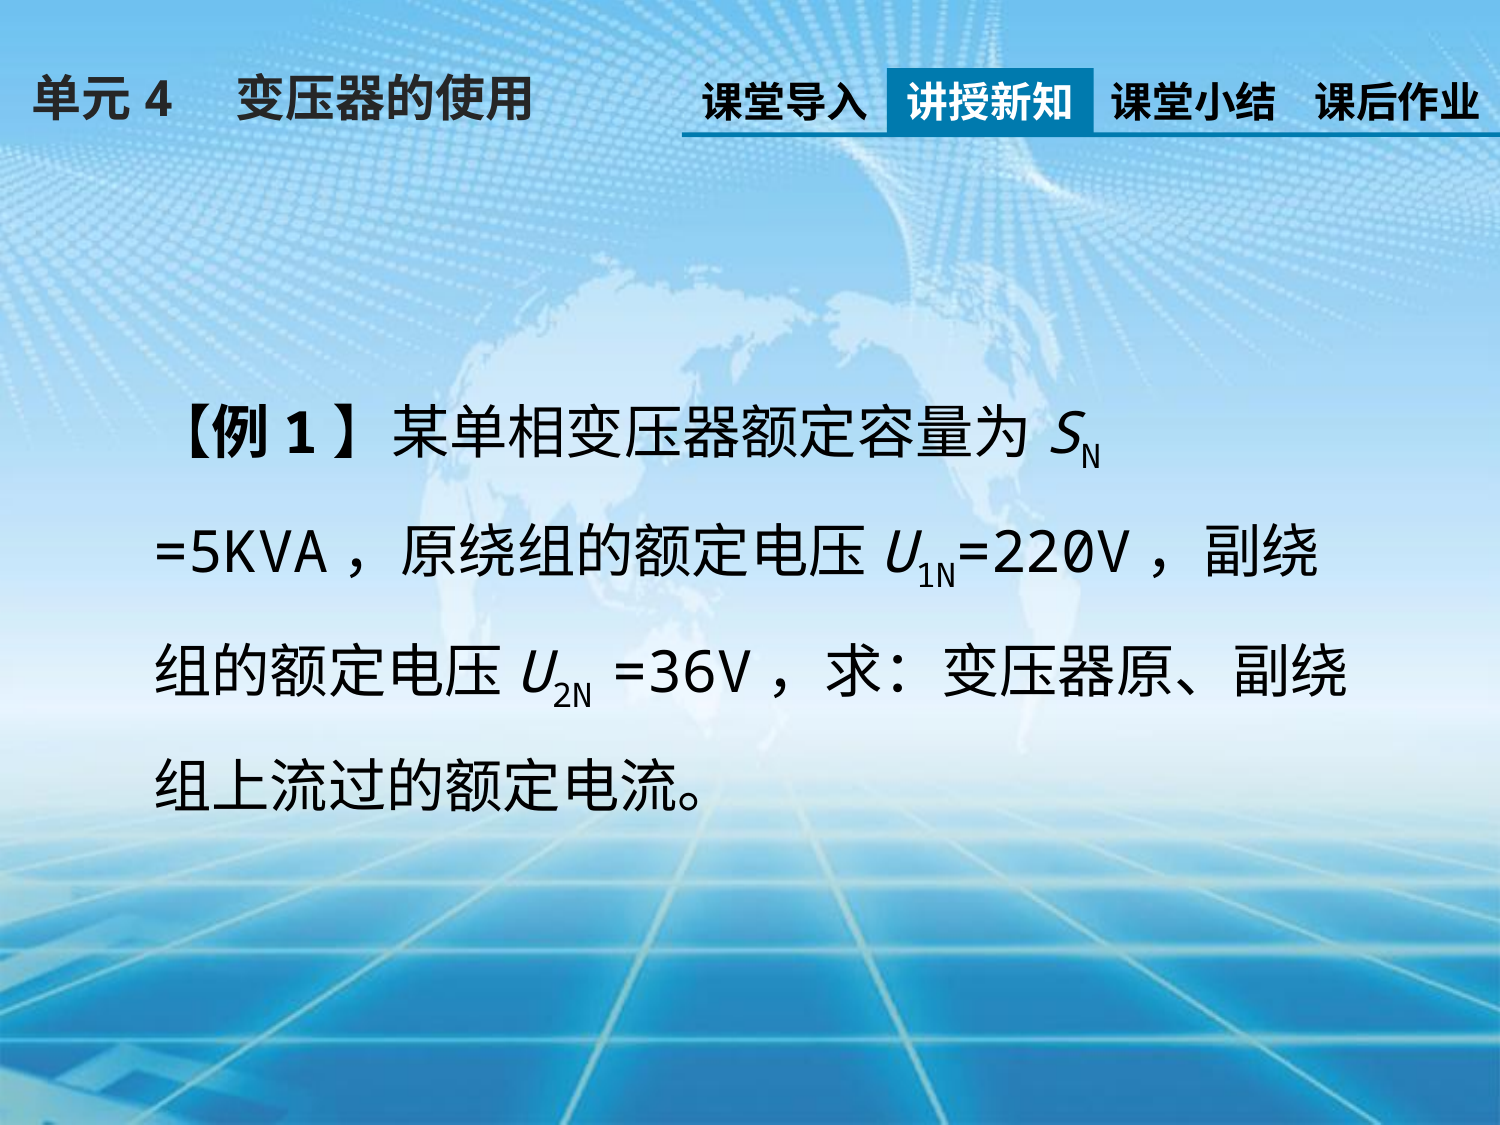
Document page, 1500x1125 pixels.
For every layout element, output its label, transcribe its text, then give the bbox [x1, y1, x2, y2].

picture [0, 0, 1500, 1125]
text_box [16, 59, 1500, 135]
text_box 【例1】某单相变压器额定容量为SN =5KVA，原绕组的额定电压U1N=220V，副绕组的额定电压U2N =36V，求：变压器原、副绕组上流过的额定电流。 [138, 347, 1368, 827]
